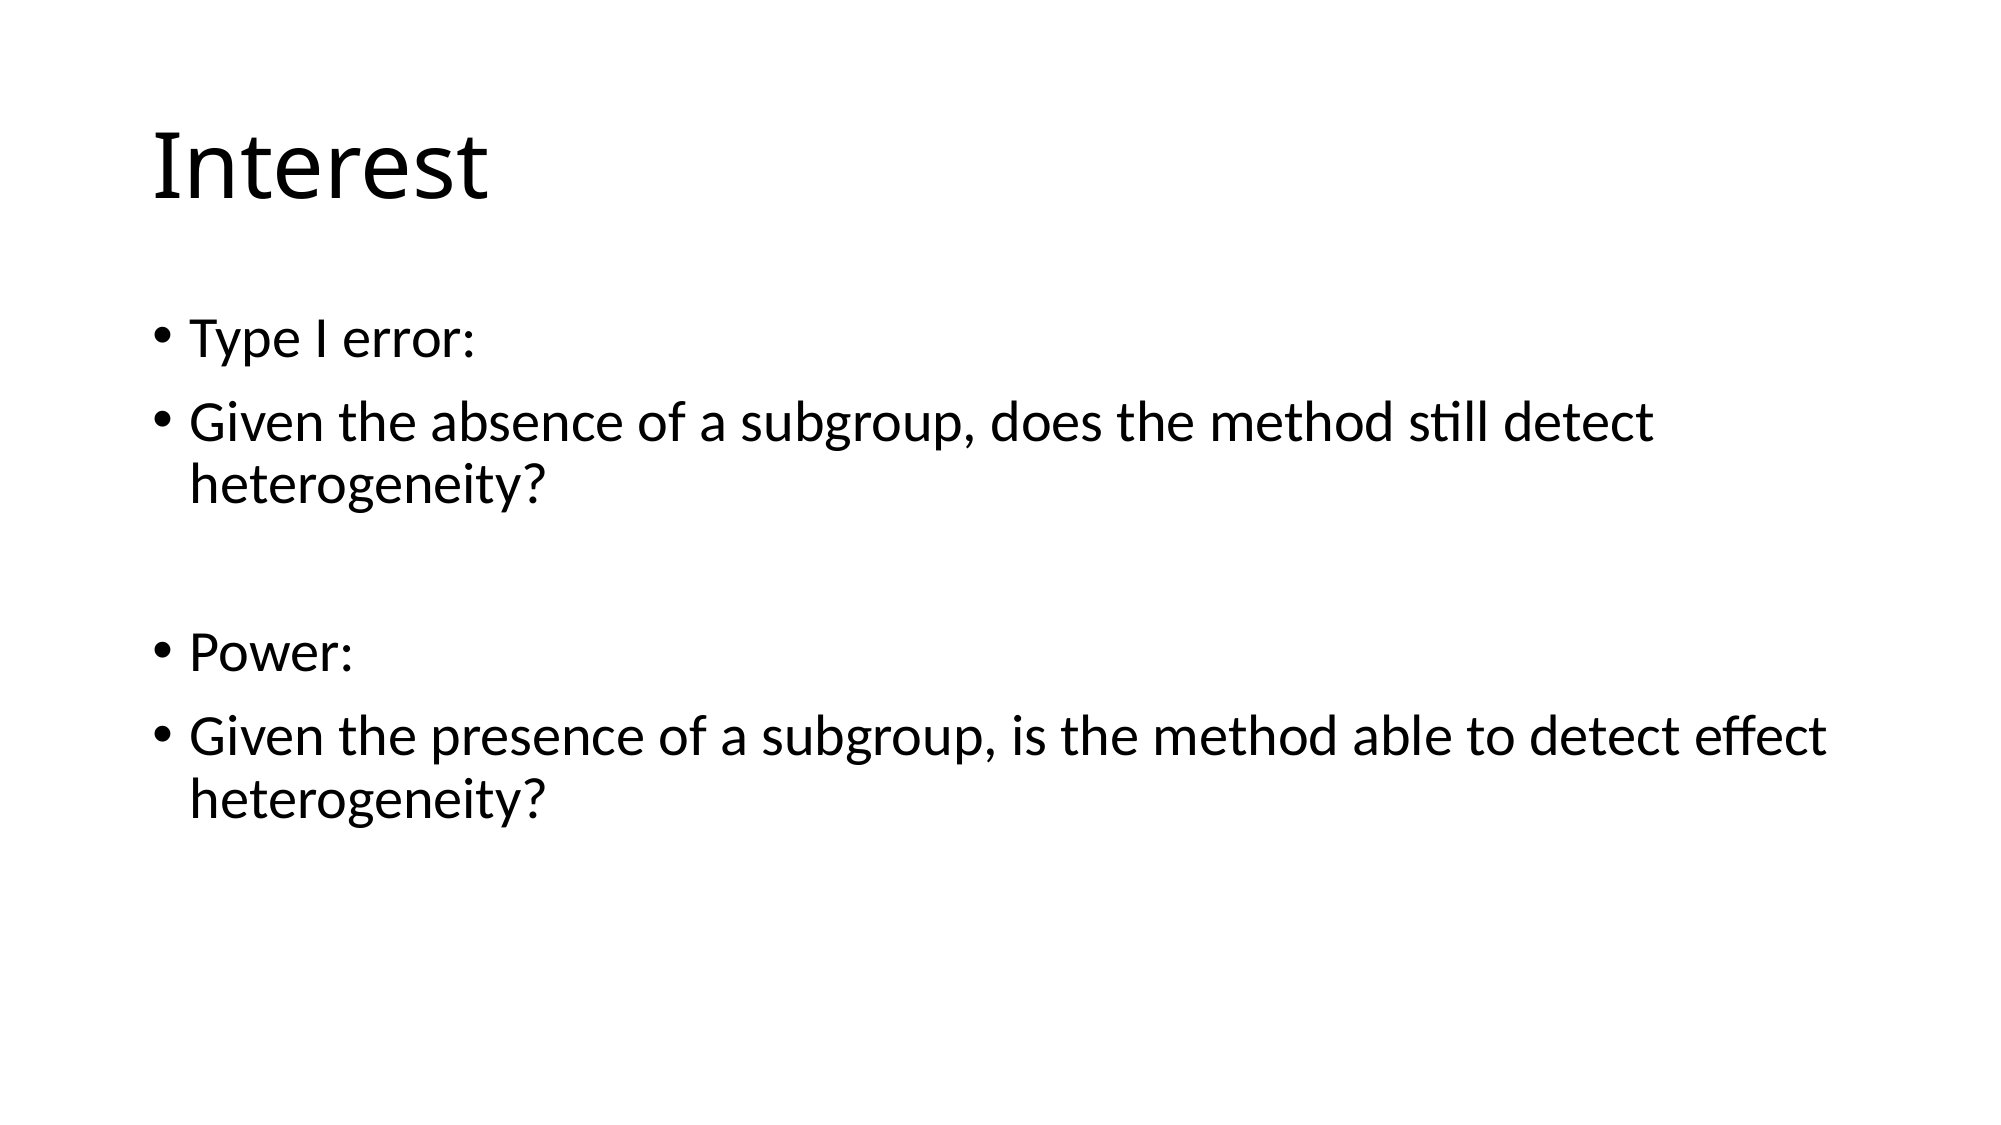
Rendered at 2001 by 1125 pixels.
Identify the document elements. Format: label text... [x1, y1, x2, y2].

list Type I error: Given the absence of a subgroup, does the method still detect heterogeneity? Power: Given the presence of a subgroup, is the method able to detect effect heterogeneity? [137, 299, 1863, 1014]
title Interest [137, 59, 1863, 278]
